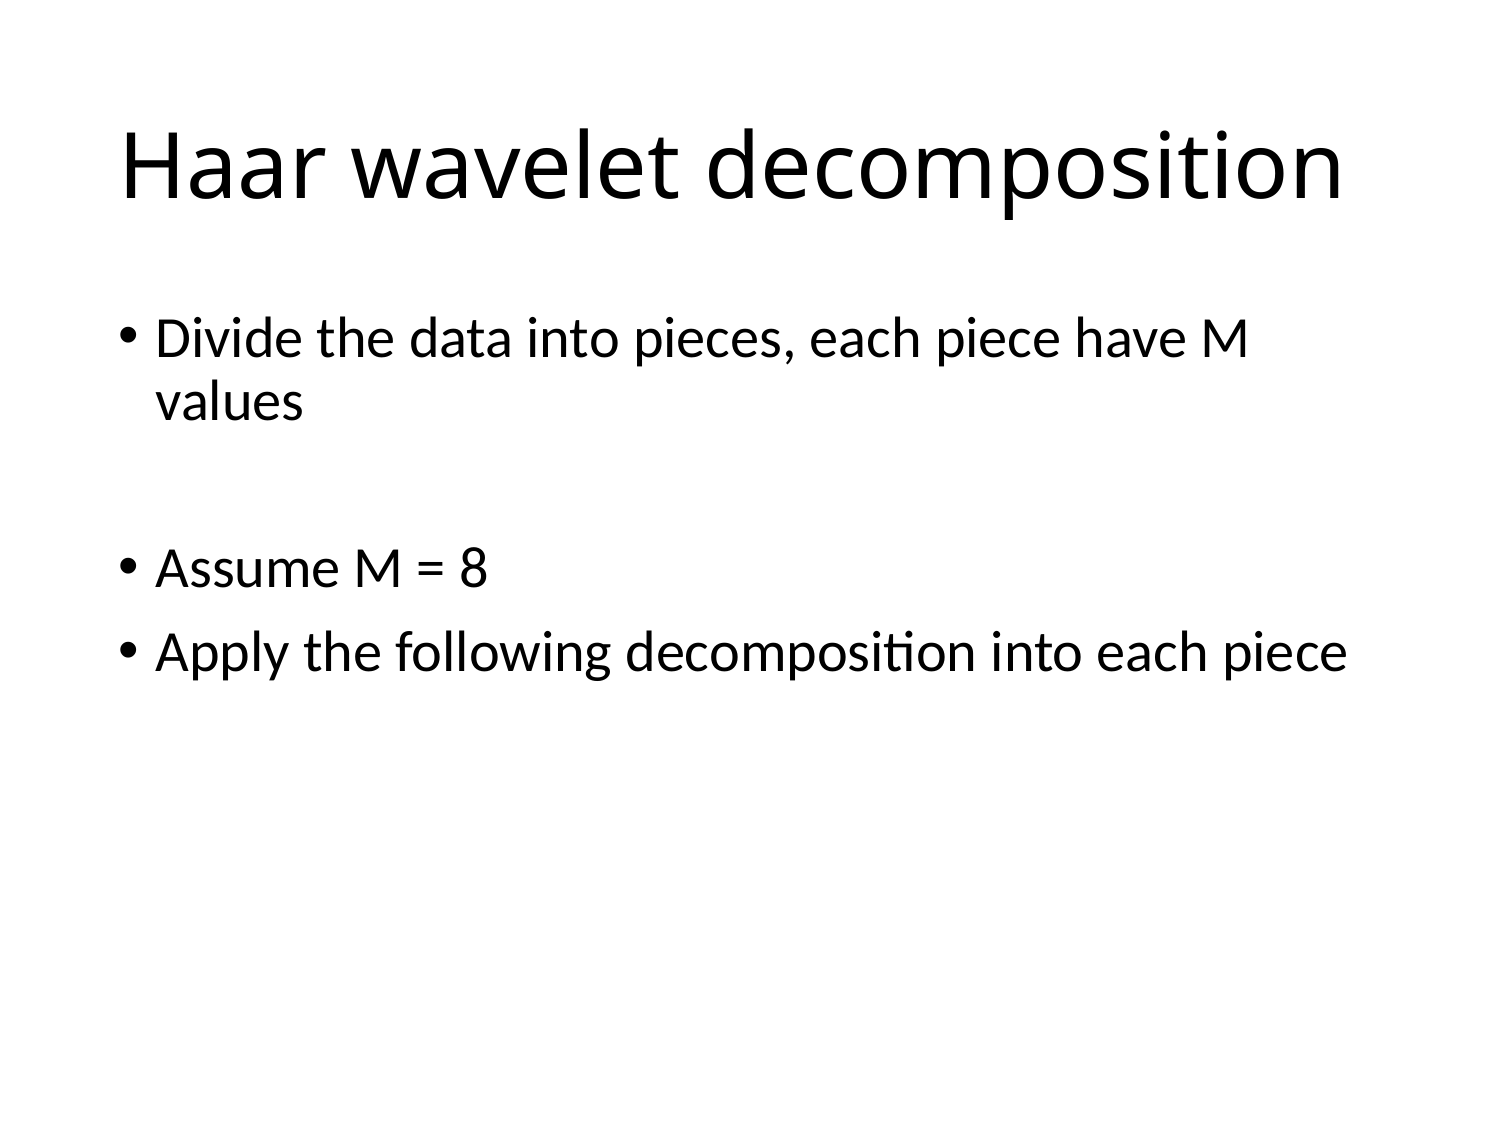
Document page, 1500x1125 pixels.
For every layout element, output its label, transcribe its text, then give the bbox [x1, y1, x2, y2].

title Haar wavelet decomposition [103, 59, 1397, 278]
list Divide the data into pieces, each piece have M values Assume M = 8 Apply the following decomposition into each piece [103, 299, 1397, 1014]
